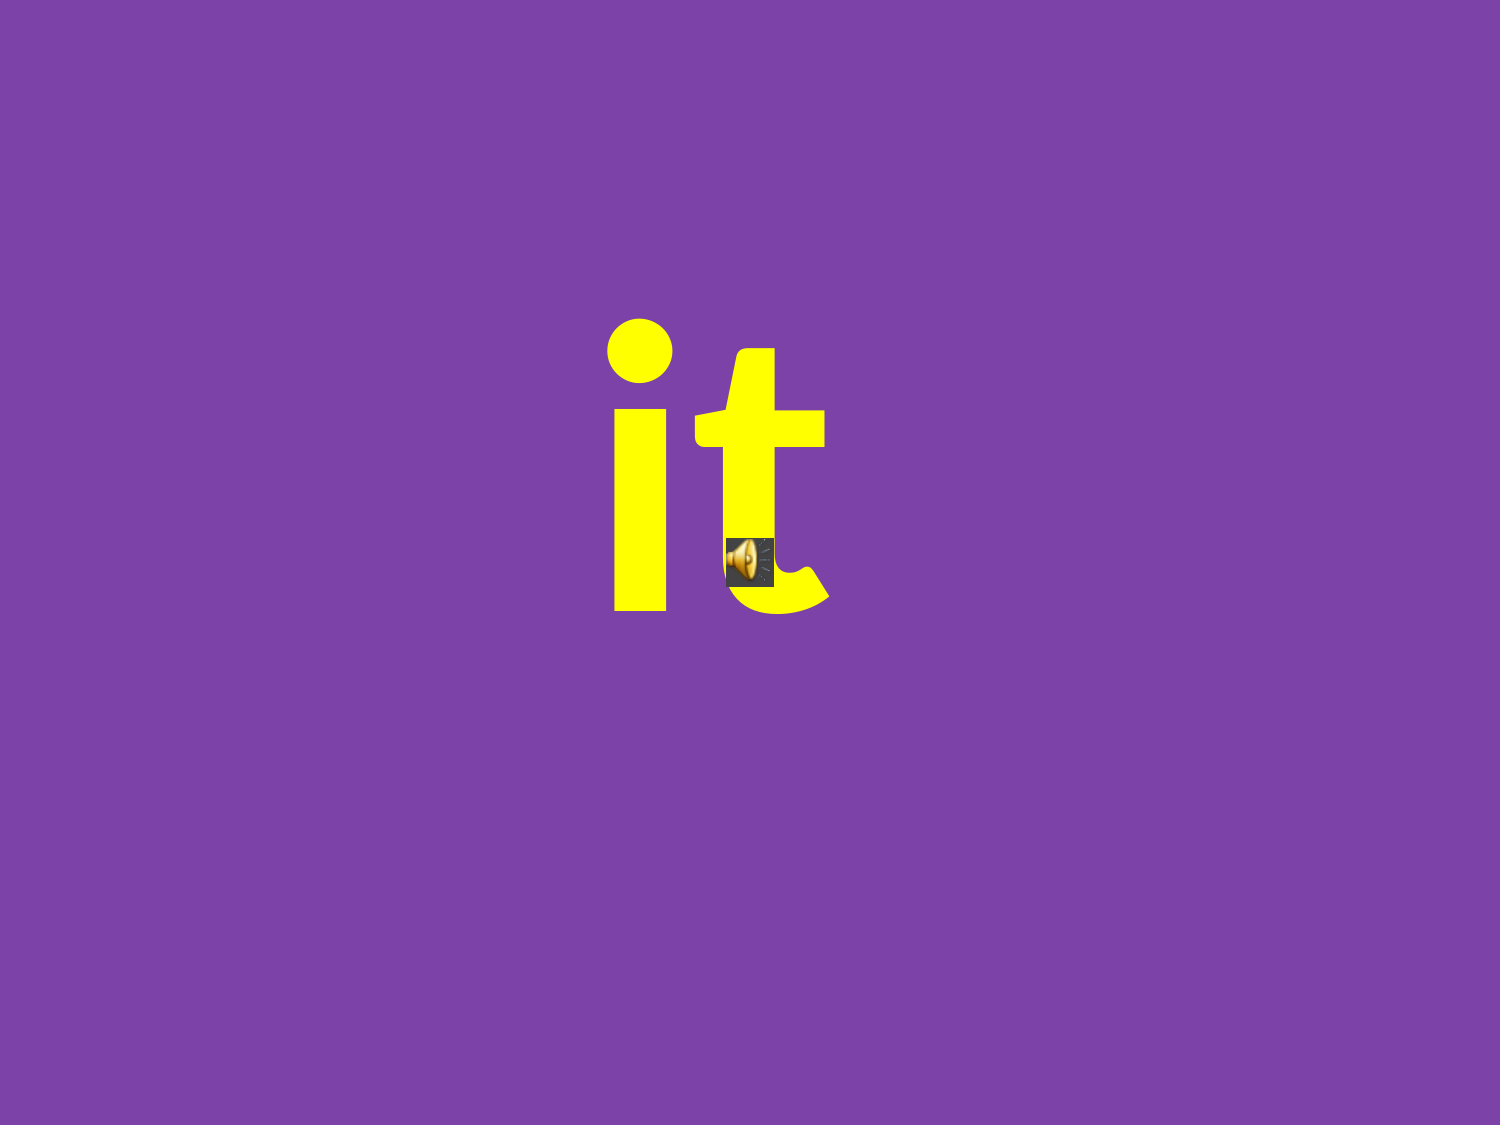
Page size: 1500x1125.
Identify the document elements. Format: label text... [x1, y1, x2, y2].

text_box it [125, 187, 1300, 703]
picture [724, 537, 776, 588]
